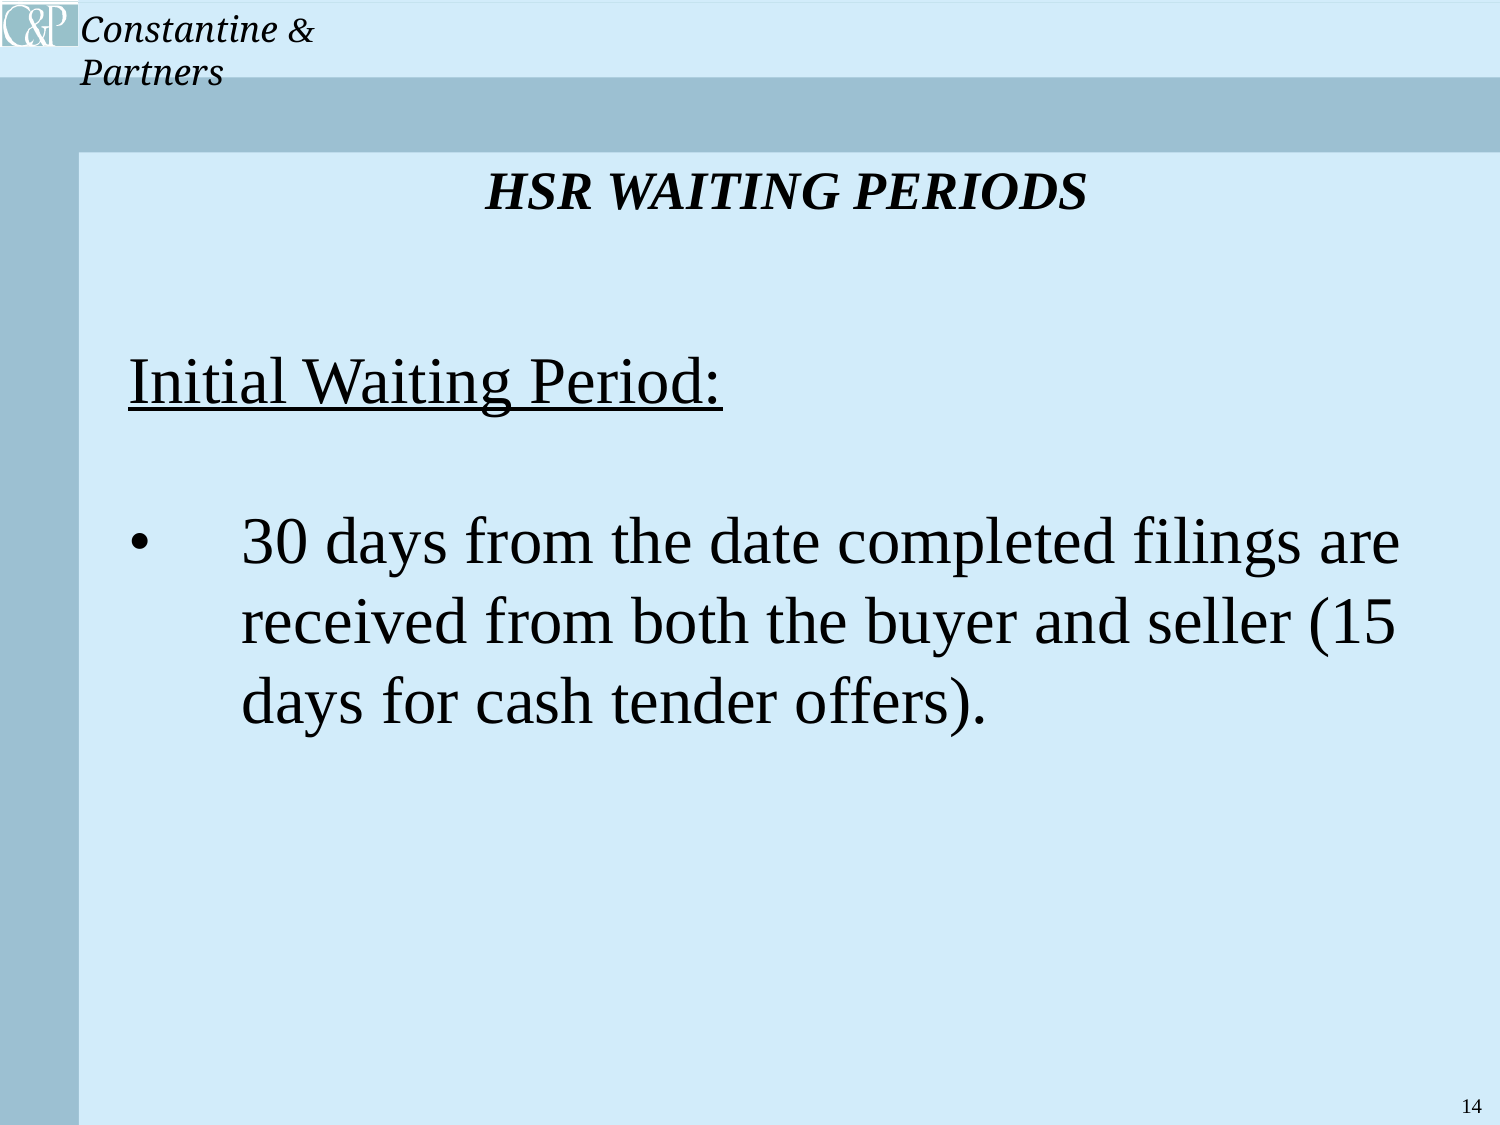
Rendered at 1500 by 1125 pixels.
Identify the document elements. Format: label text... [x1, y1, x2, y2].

text_box Initial Waiting Period: • 30 days from the date completed filings are received from both the buyer and seller (15 days for cash tender offers). [74, 329, 1500, 744]
text_box HSR WAITING PERIODS [74, 147, 1500, 228]
